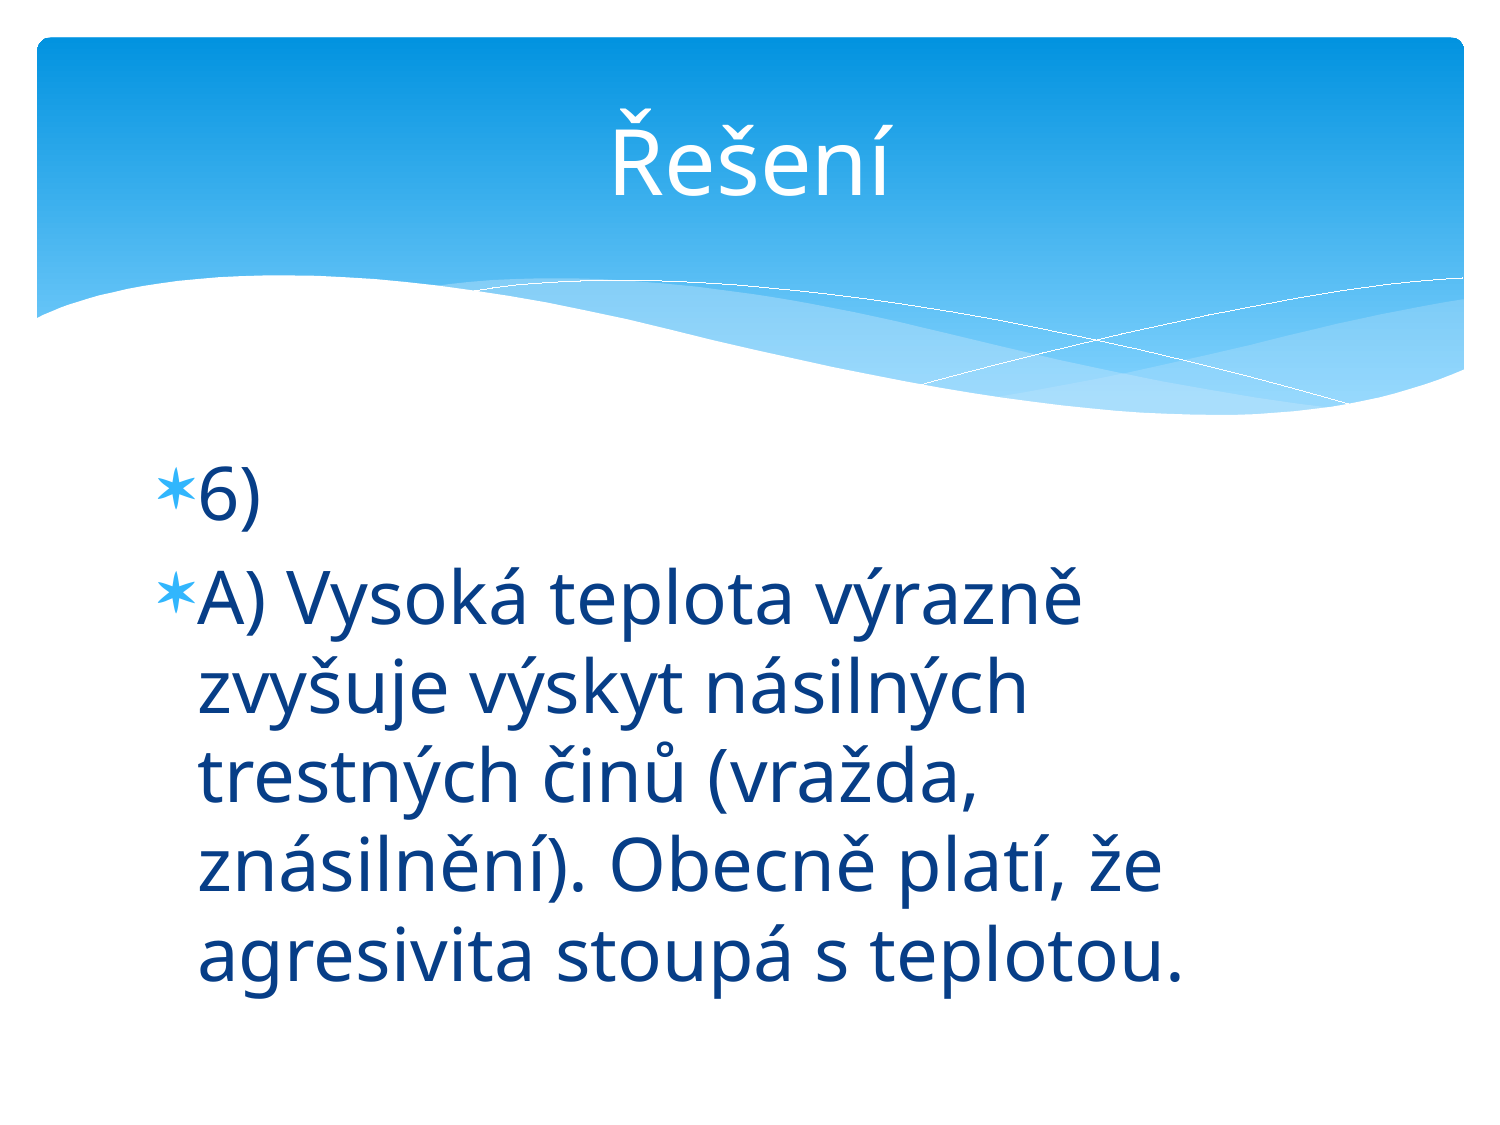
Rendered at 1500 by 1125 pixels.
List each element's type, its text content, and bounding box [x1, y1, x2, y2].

title Řešení [75, 55, 1425, 261]
list 6) A) Vysoká teplota výrazně zvyšuje výskyt násilných trestných činů (vražda, znásilnění). Obecně platí, že agresivita stoupá s teplotou. [143, 438, 1359, 1005]
